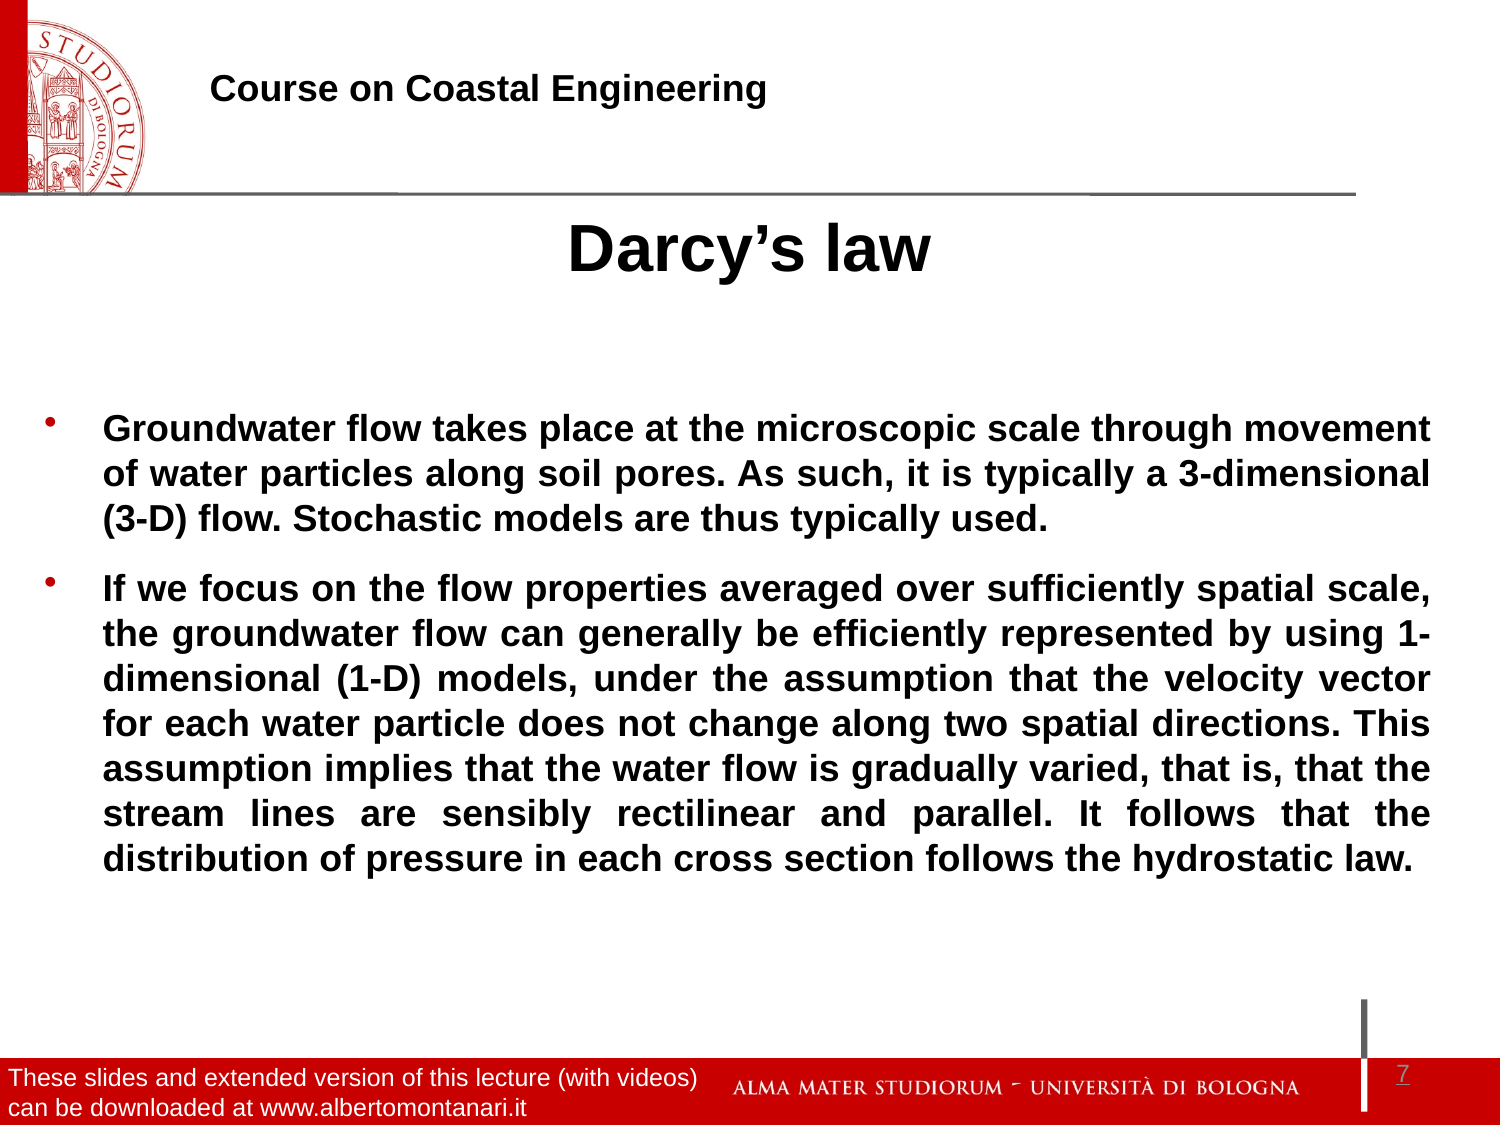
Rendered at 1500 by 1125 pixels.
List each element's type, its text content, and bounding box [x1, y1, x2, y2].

slide_number 7 [1074, 1050, 1425, 1103]
text_box Darcy’s law [11, 117, 1489, 292]
picture [28, 16, 151, 117]
picture [0, 1058, 1500, 1125]
list Groundwater flow takes place at the microscopic scale through movement of water particles along soil pores. As such, it is typically a 3-dimensional (3-D) flow. Stochastic models are thus typically used. If we focus on the flow properties averaged over sufficiently spatial scale, the groundwater flow can generally be efficiently represented by using 1-dimensional (1-D) models, under the assumption that the velocity vector for each water particle does not change along two spatial directions. This assumption implies that the water flow is gradually varied, that is, that the stream lines are sensibly rectilinear and parallel. It follows that the distribution of pressure in each cross section follows the hydrostatic law. [29, 396, 1447, 1050]
